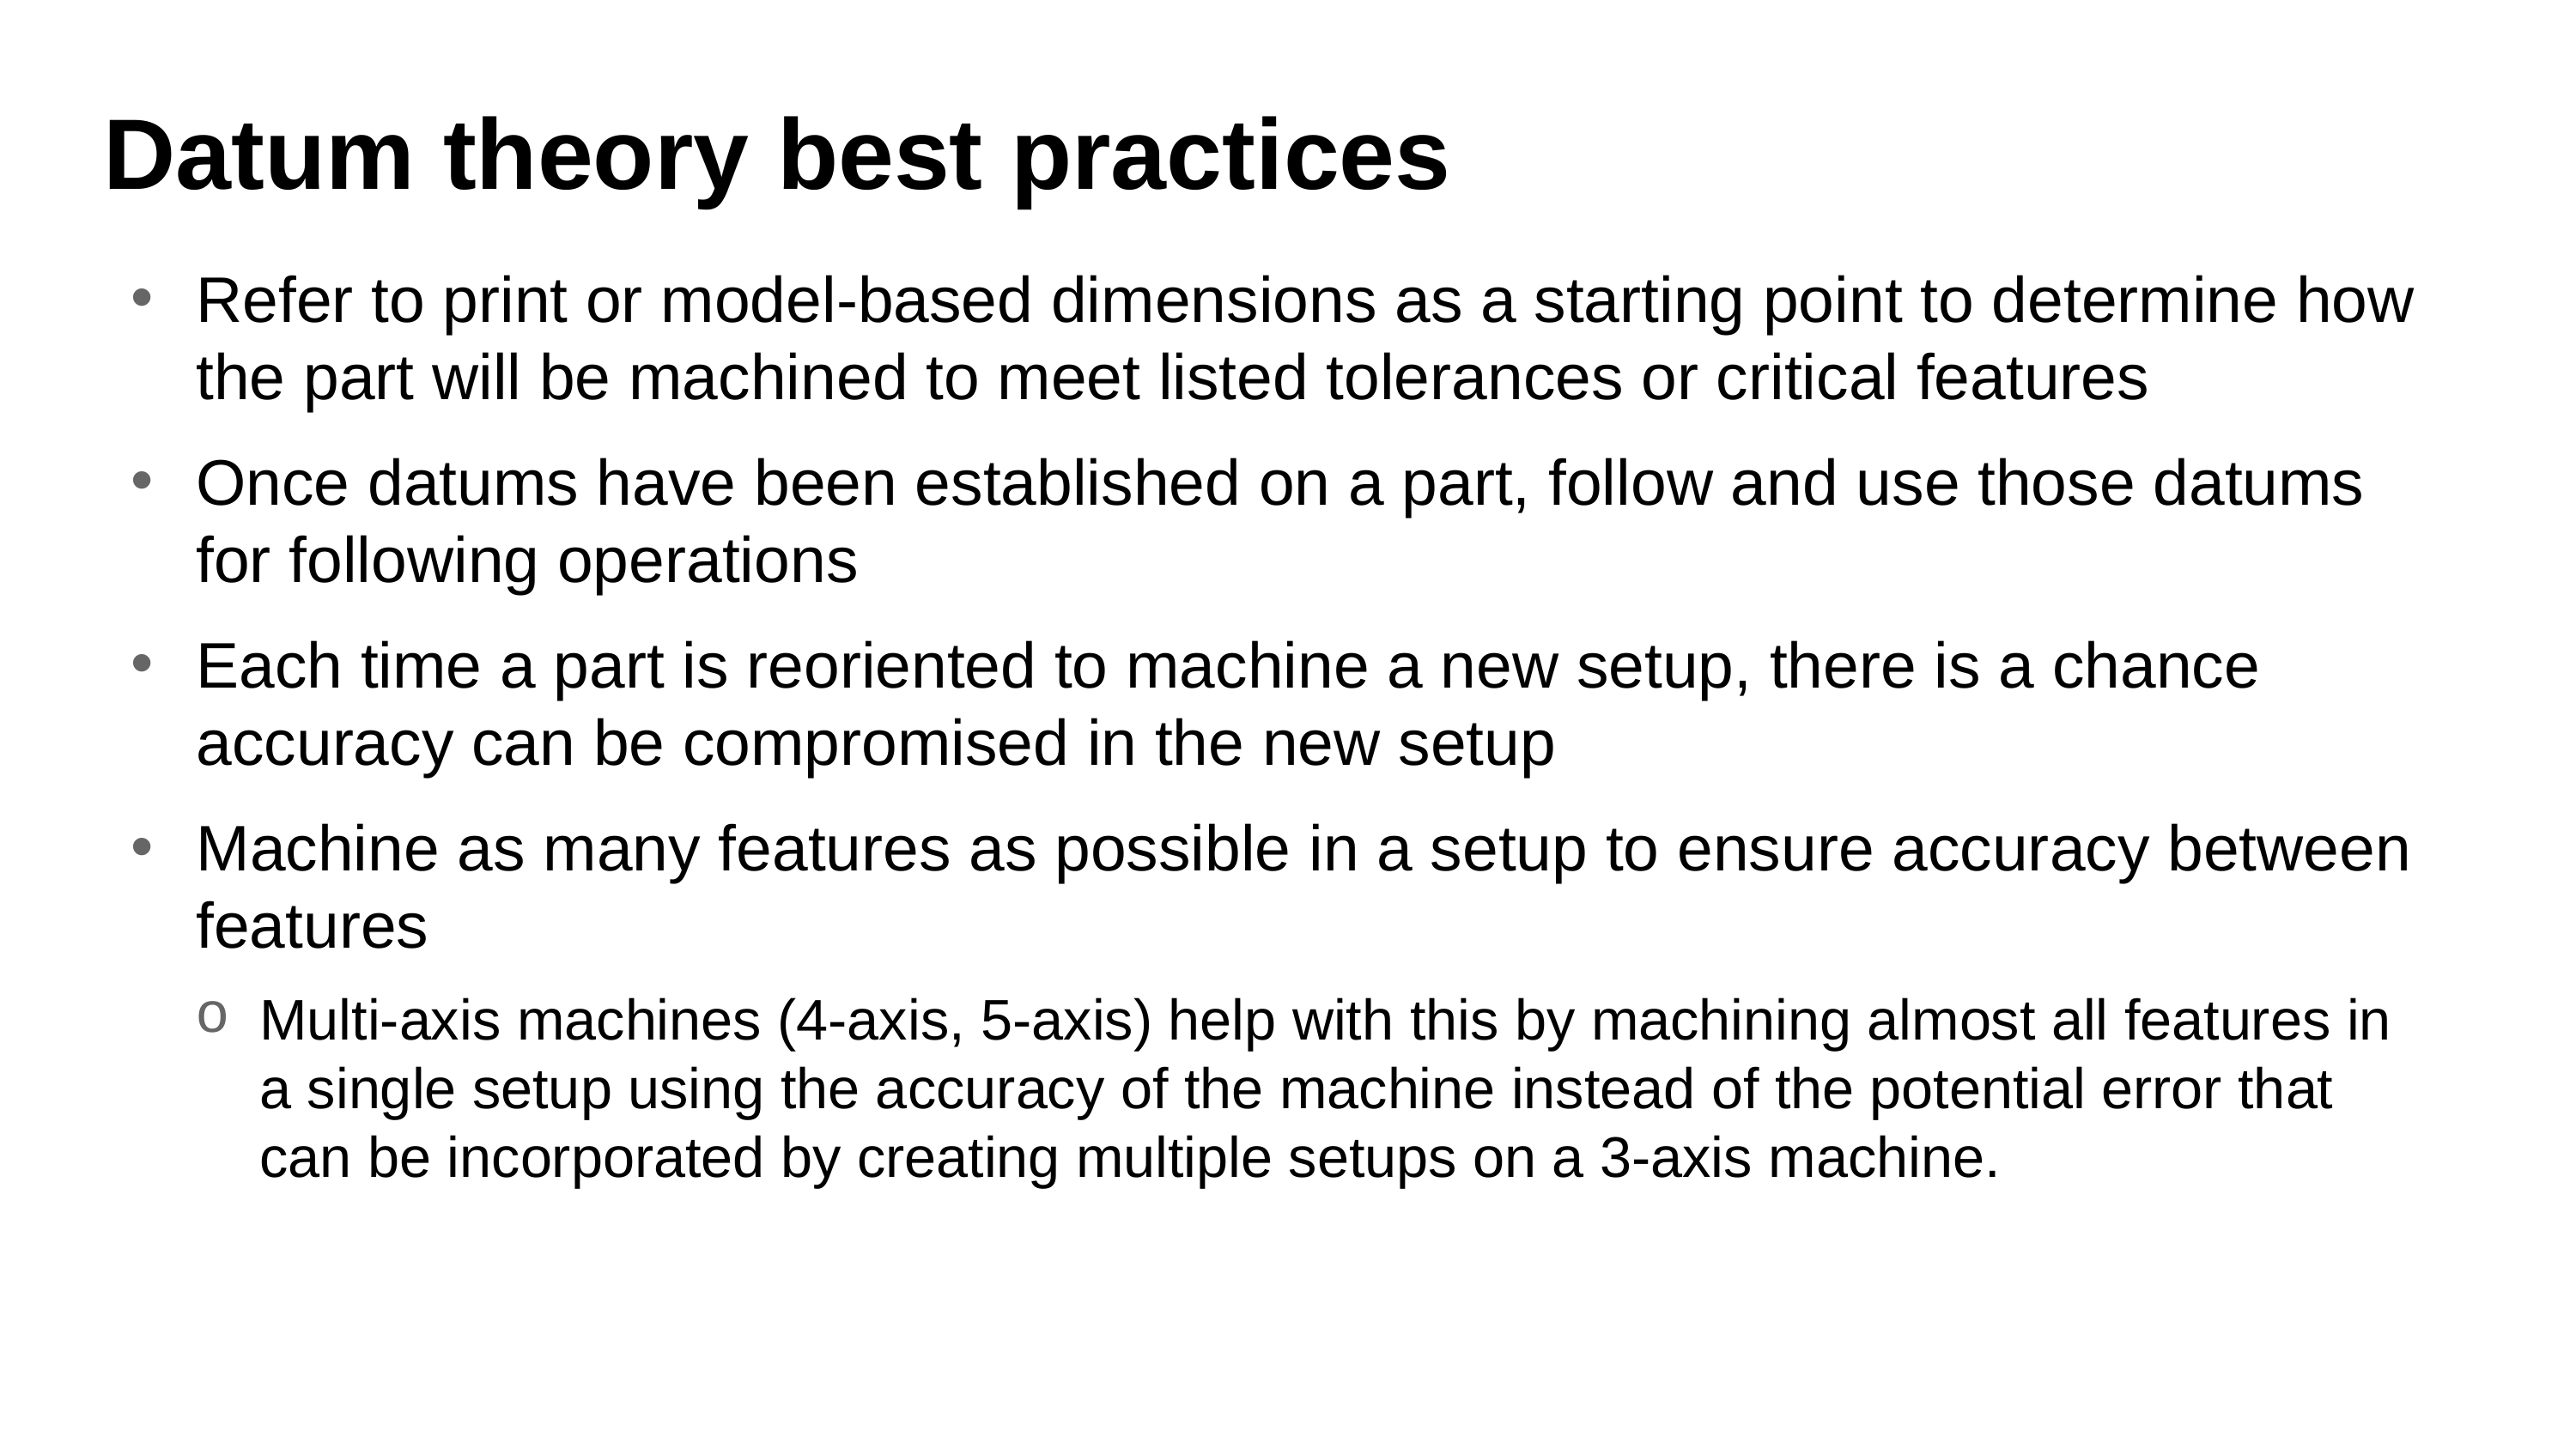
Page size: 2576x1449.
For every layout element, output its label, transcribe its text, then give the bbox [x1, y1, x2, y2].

list Refer to print or model-based dimensions as a starting point to determine how the part will be machined to meet listed tolerances or critical features Once datums have been established on a part, follow and use those datums for following operations Each time a part is reoriented to machine a new setup, there is a chance accuracy can be compromised in the new setup Machine as many features as possible in a setup to ensure accuracy between features Multi-axis machines (4-axis, 5-axis) help with this by machining almost all features in a single setup using the accuracy of the machine instead of the potential error that can be incorporated by creating multiple setups on a 3-axis machine. [66, 258, 2435, 1265]
title Datum theory best practices [103, 103, 2473, 345]
